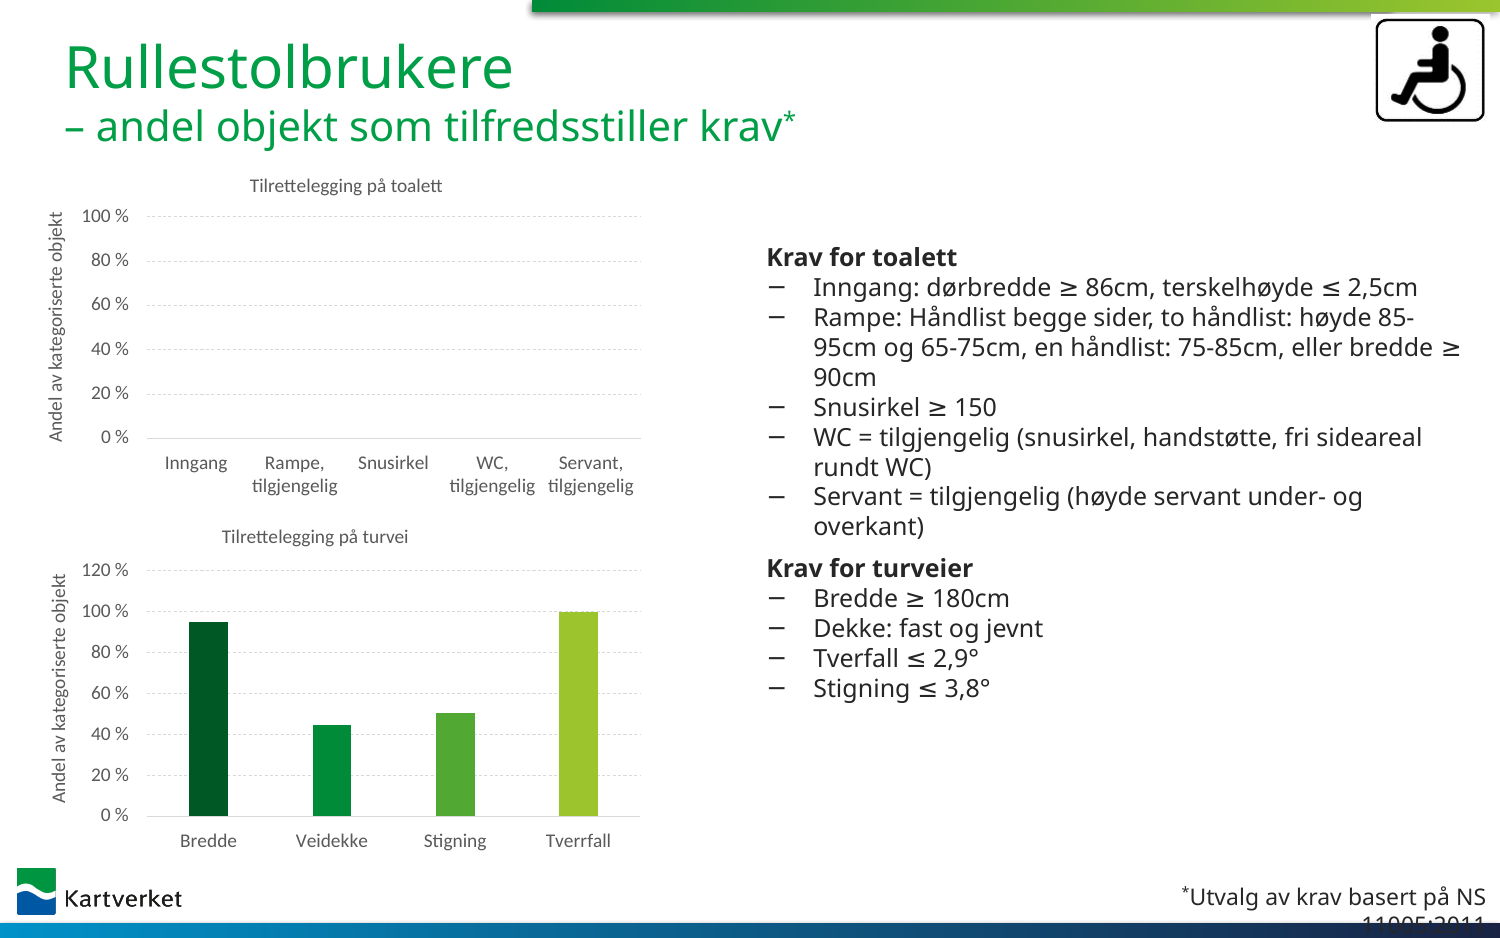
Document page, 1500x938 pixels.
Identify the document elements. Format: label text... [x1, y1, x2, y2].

text_box Rullestolbrukere – andel objekt som tilfredsstiller krav* [49, 14, 1431, 158]
picture [1371, 13, 1491, 127]
text_box Krav for toalett Inngang: dørbredde ≥ 86cm, terskelhøyde ≤ 2,5cm Rampe: Håndlist begge sider, to håndlist: høyde 85-95cm og 65-75cm, en håndlist: 75-85cm, eller bredde ≥ 90cm Snusirkel ≥ 150 WC = tilgjengelig (snusirkel, handstøtte, fri sideareal rundt WC) Servant = tilgjengelig (høyde servant under- og overkant) [751, 234, 1483, 545]
text_box Krav for turveier Bredde ≥ 180cm Dekke: fast og jevnt Tverfall ≤ 2,9° Stigning ≤ 3,8° [751, 545, 1483, 710]
text_box *Utvalg av krav basert på NS 11005:2011 [1068, 873, 1500, 938]
picture [41, 520, 652, 859]
picture [41, 166, 652, 505]
